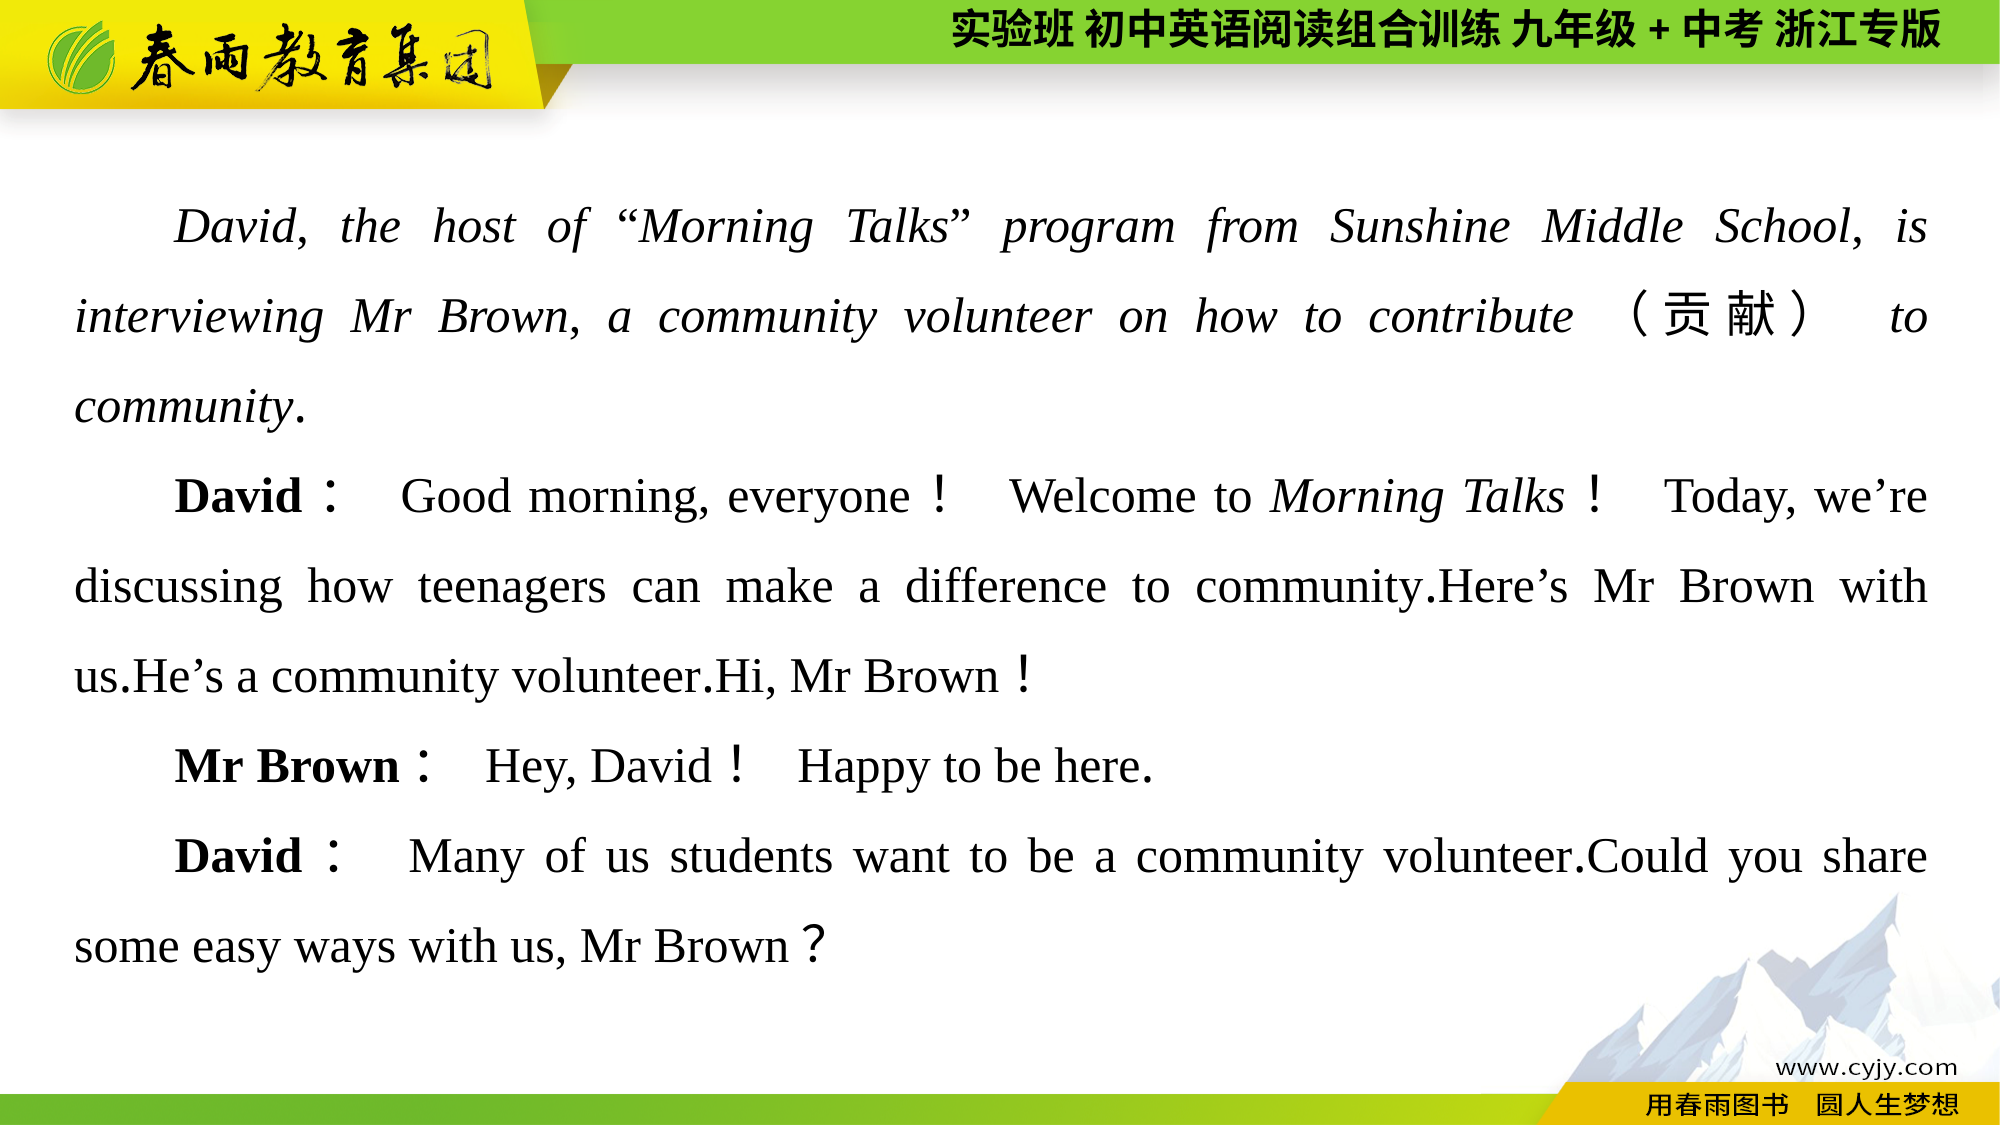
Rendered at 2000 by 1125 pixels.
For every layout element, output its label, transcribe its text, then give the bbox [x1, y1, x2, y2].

picture [0, 0, 2000, 1125]
list David, the host of “Morning Talks” program from Sunshine Middle School, is interviewing Mr Brown, a community volunteer on how to contribute（贡献） to community. David： Good morning, everyone！ Welcome to Morning Talks！ Today, we’re discussing how teenagers can make a difference to community.Here’s Mr Brown with us.He’s a community volunteer.Hi, Mr Brown！ Mr Brown： Hey, David！ Happy to be here. David： Many of us students want to be a community volunteer.Could you share some easy ways with us, Mr Brown？ [59, 154, 1944, 988]
